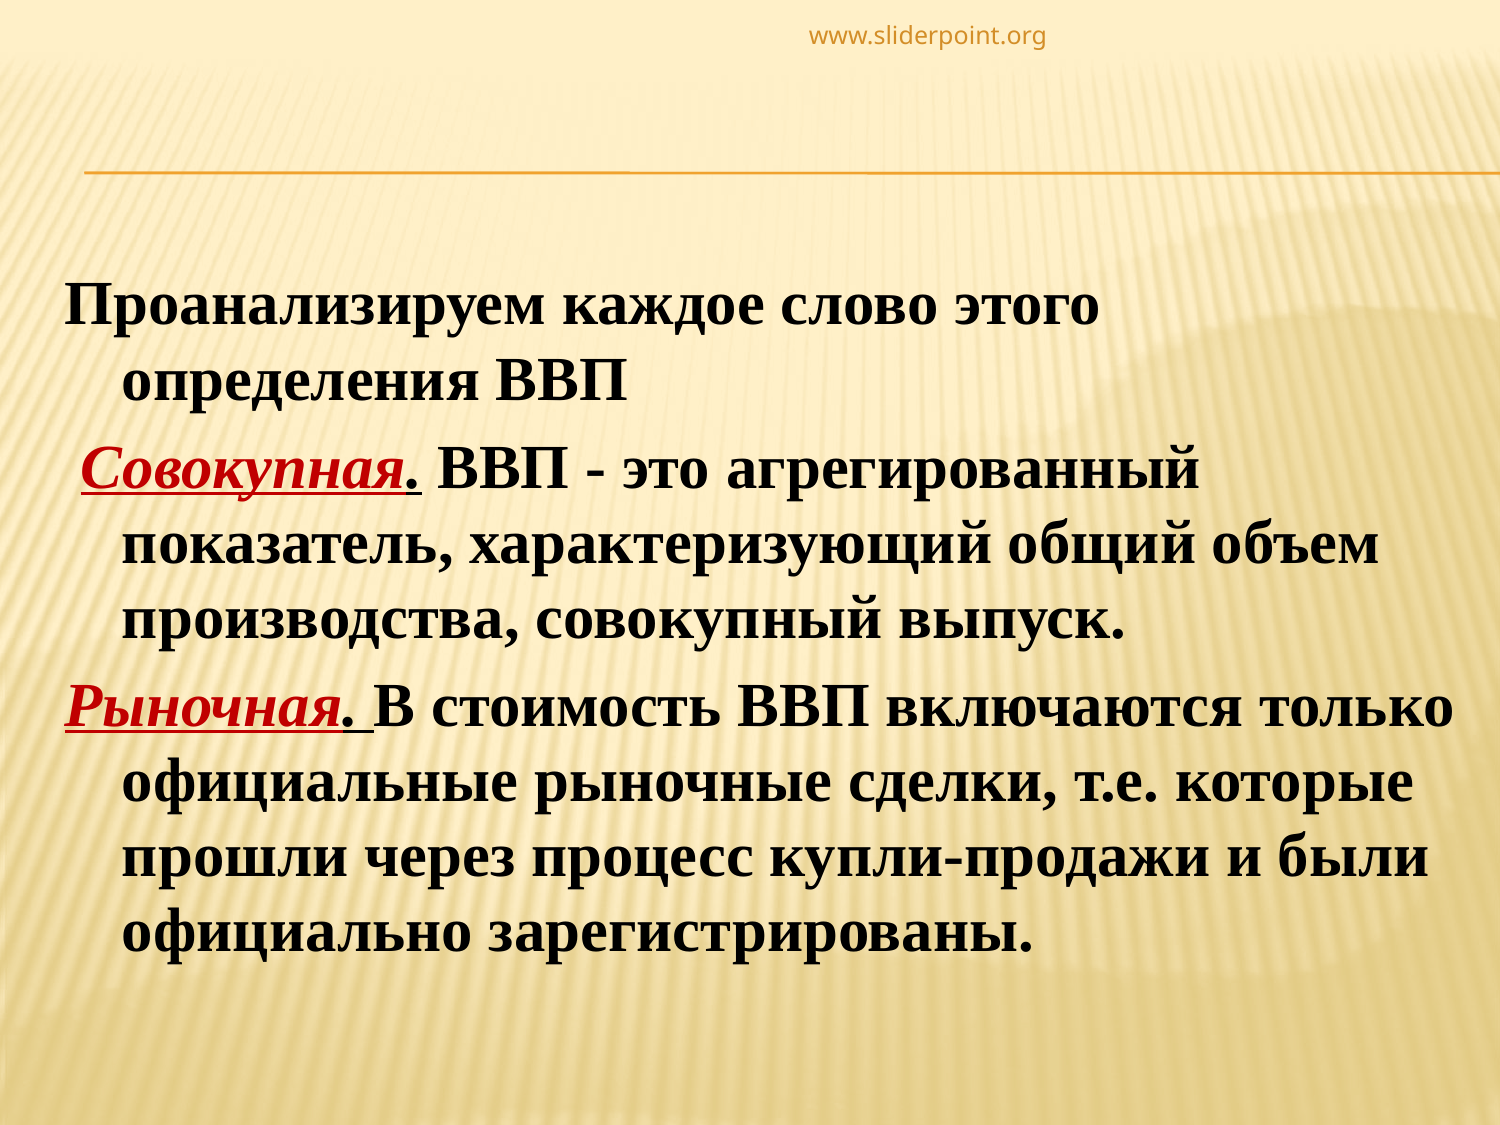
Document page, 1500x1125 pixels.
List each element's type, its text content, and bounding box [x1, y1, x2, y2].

footer www.sliderpoint.org [587, 12, 1063, 60]
list Проанализируем каждое слово этого определения ВВП Совокупная. ВВП - это агрегированный показатель, характеризующий общий объем производства, совокупный выпуск. Рыночная. В стоимость ВВП включаются только официальные рыночные сделки, т.е. которые прошли через процесс купли-продажи и были официально зарегистрированы. [50, 254, 1475, 998]
